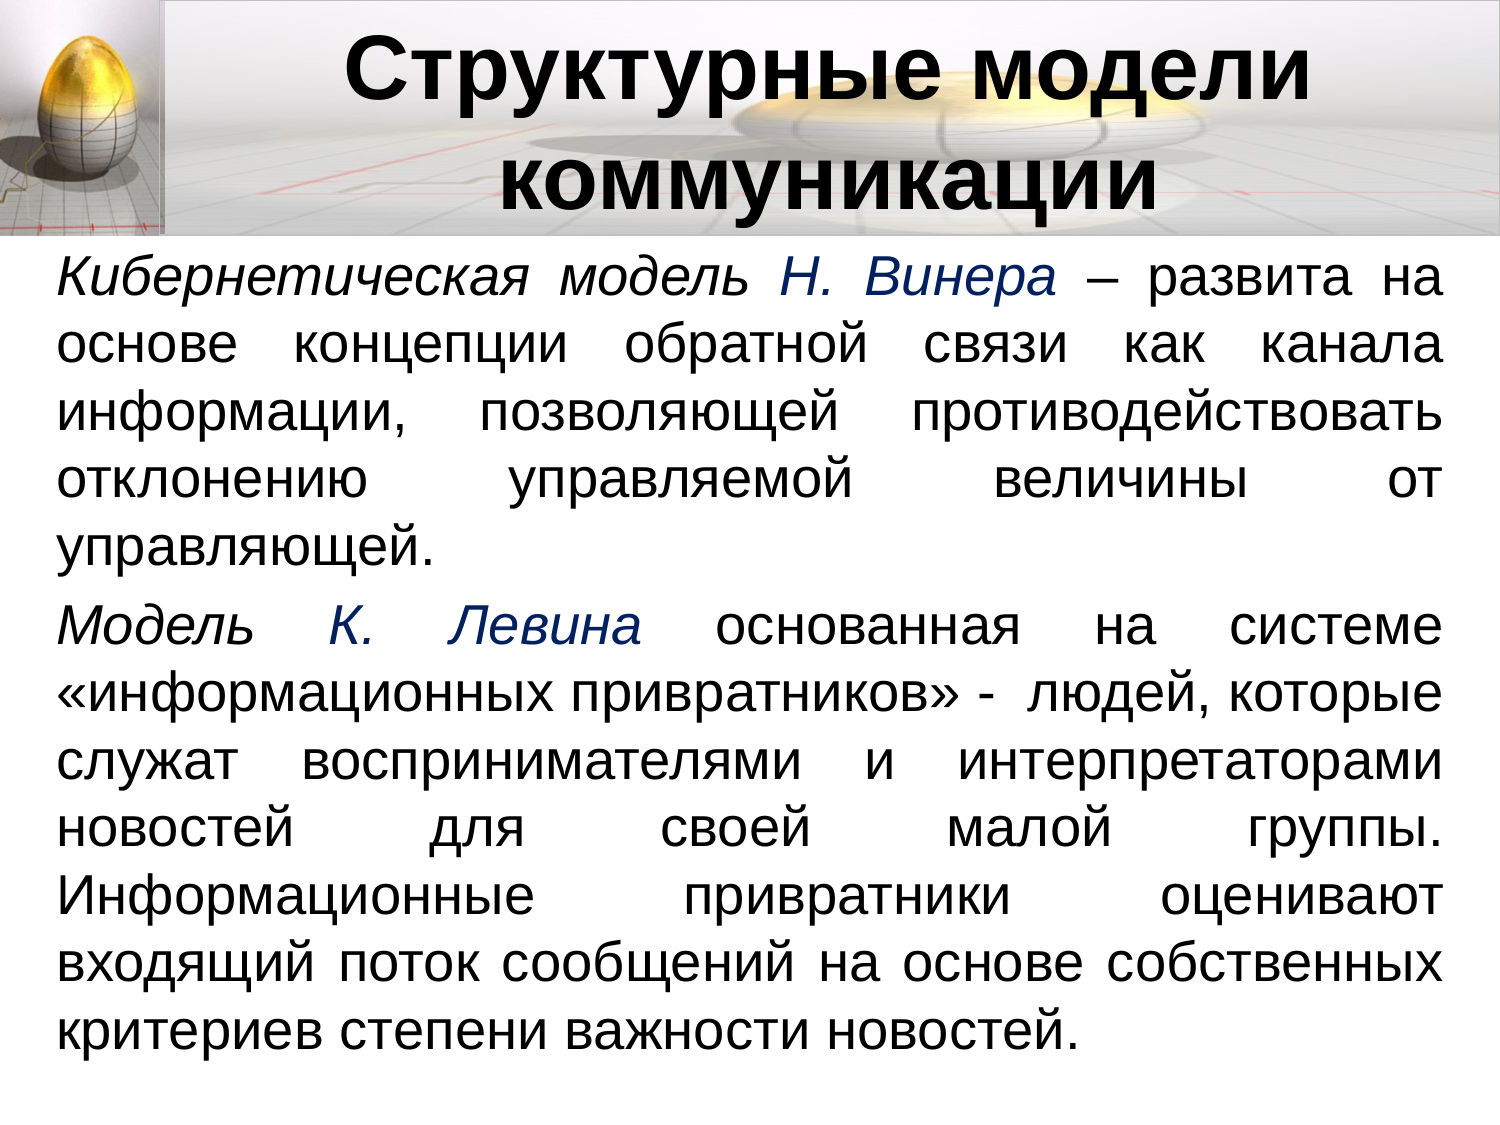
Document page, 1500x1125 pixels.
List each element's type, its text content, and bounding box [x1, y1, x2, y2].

list Кибернетическая модель Н. Винера – развита на основе концепции обратной связи как канала информации, позволяющей противодействовать отклонению управляемой величины от управляющей. Модель К. Левина основанная на системе «информационных привратников» - людей, которые служат воспринимателями и интерпретаторами новостей для своей малой группы. Информационные привратники оценивают входящий поток сообщений на основе собственных критериев степени важности новостей. [41, 231, 1459, 1071]
picture [0, 0, 159, 236]
title Структурные модели коммуникации [159, 0, 1500, 236]
